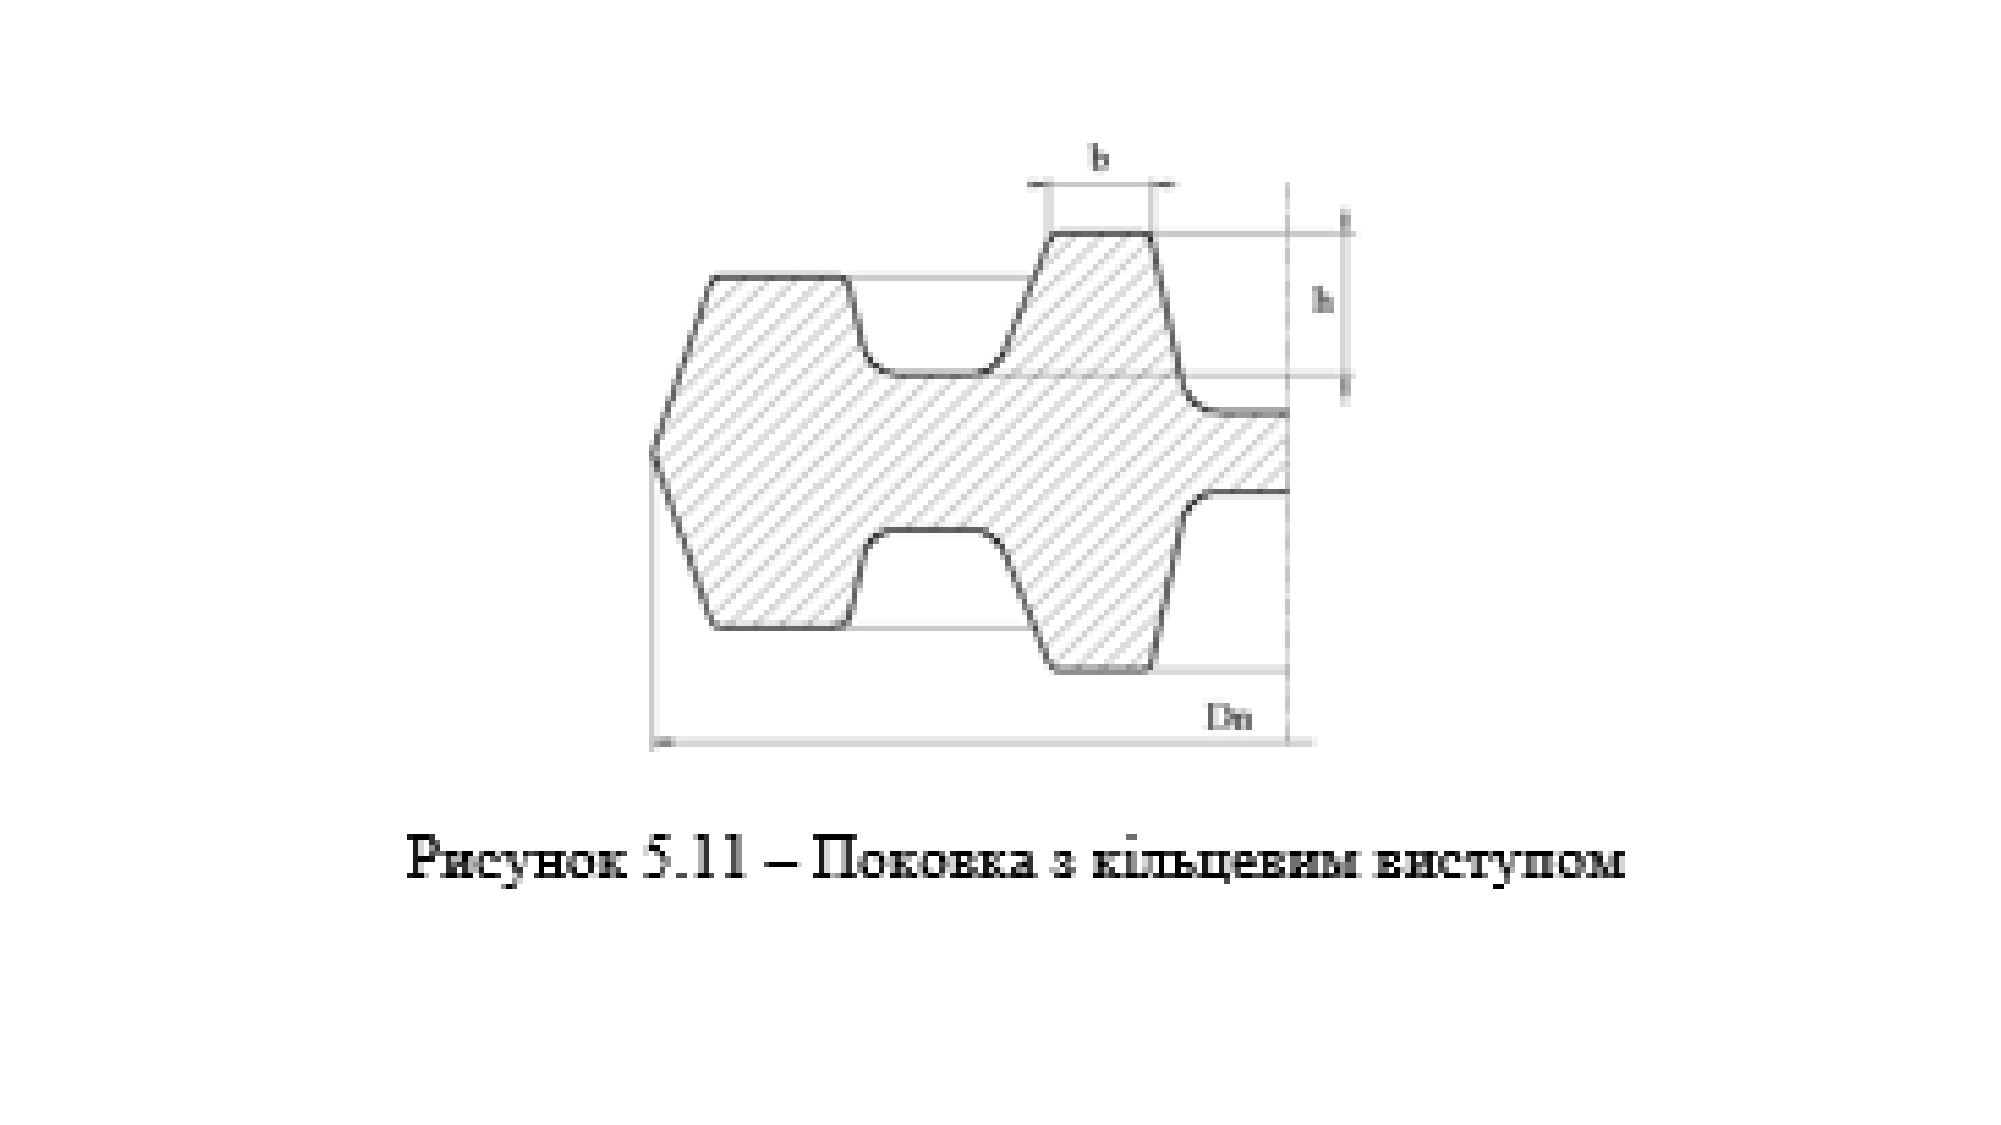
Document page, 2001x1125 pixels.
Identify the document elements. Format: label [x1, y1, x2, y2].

picture [216, 122, 1691, 950]
